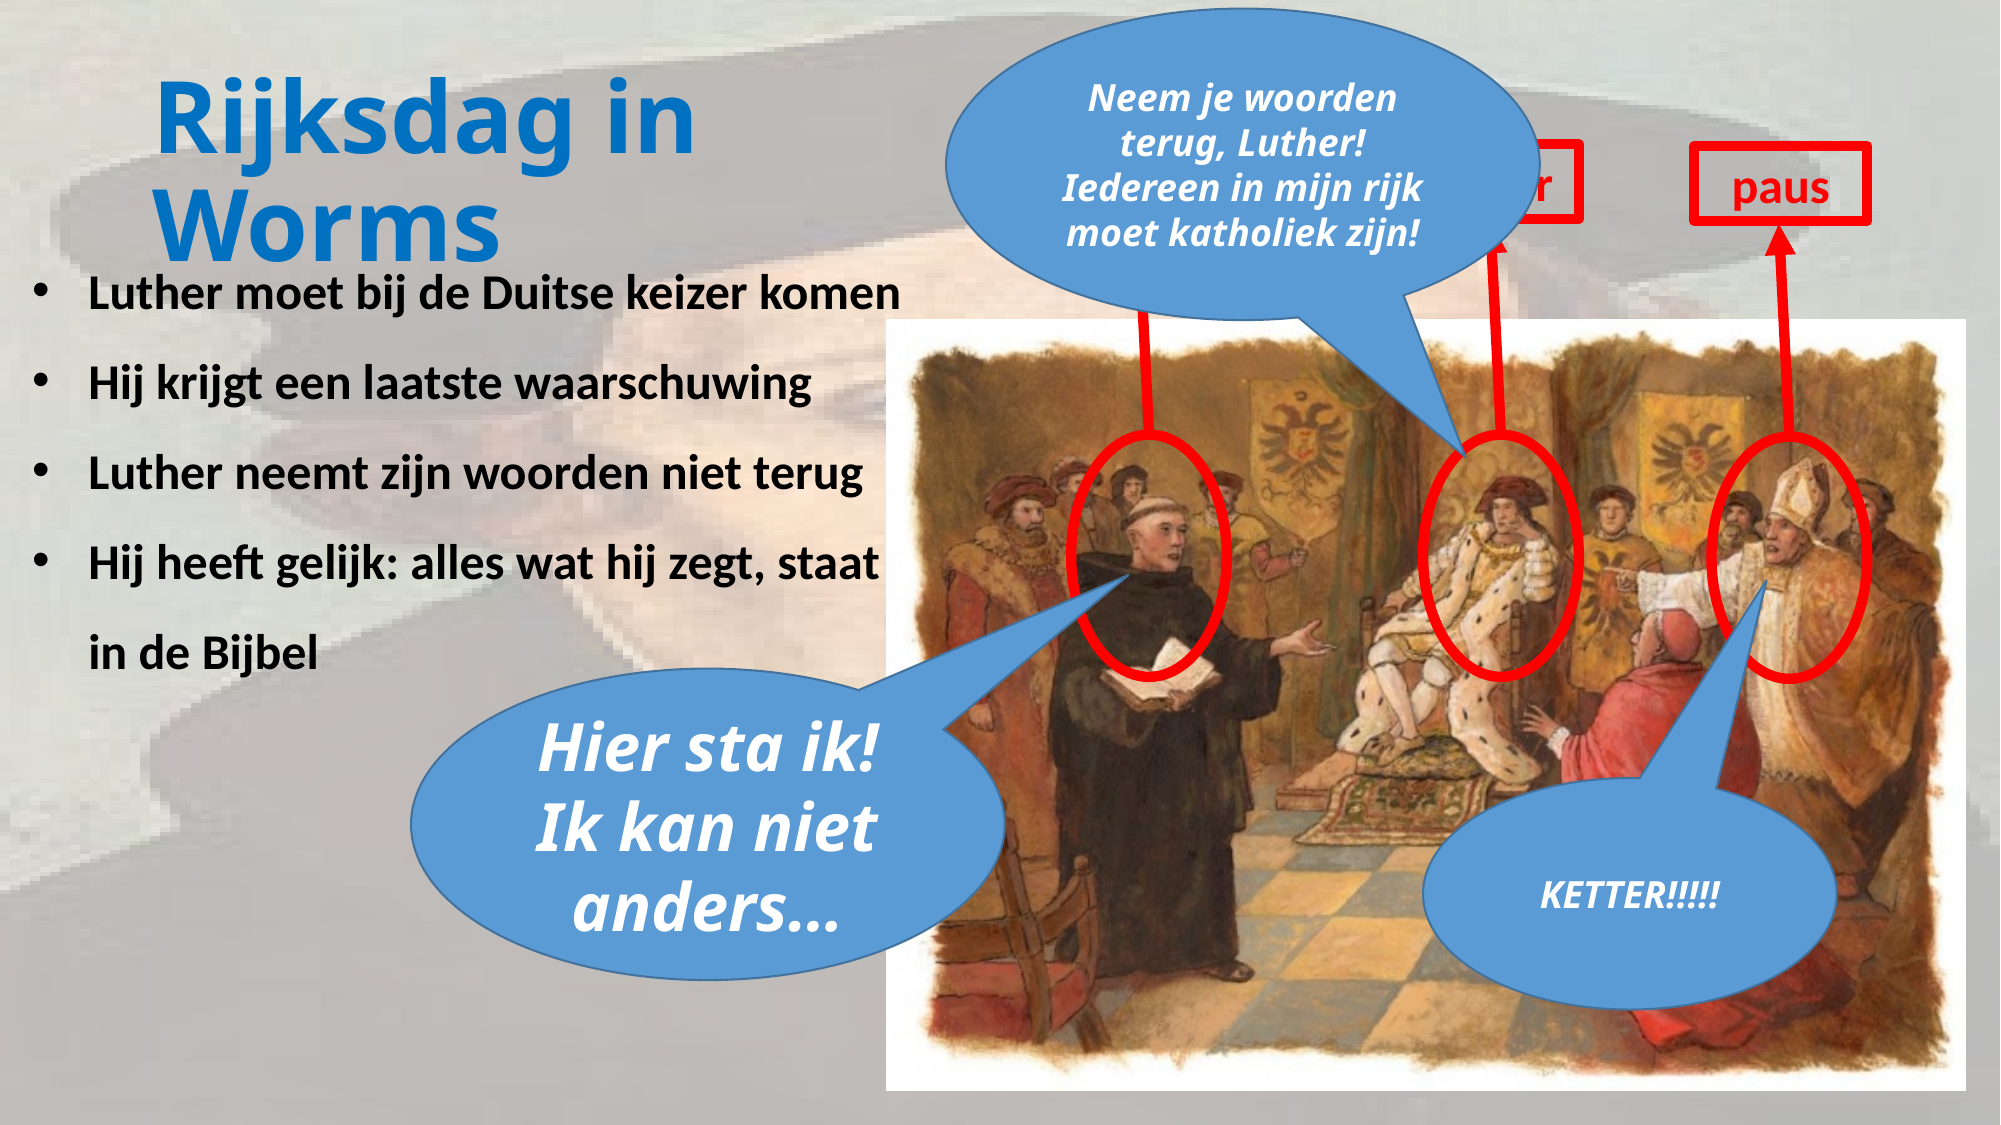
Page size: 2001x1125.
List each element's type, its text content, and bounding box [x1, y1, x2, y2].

text_box Rijksdag in Worms [137, 59, 902, 221]
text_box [1490, 222, 1501, 435]
text_box keizer [1523, 144, 1579, 219]
text_box paus [1694, 146, 1868, 221]
text_box Neem je woorden terug, Luther! Iedereen in mijn rijk moet katholiek zijn! [945, 7, 1541, 319]
picture [886, 319, 1966, 1091]
text_box Hier sta ik! Ik kan niet anders… [409, 667, 886, 982]
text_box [1778, 223, 1790, 437]
text_box Luther moet bij de Duitse keizer komen Hij krijgt een laatste waarschuwing Luther neemt zijn woorden niet terug Hij heeft gelijk: alles wat hij zegt, staat in de Bijbel [17, 221, 920, 777]
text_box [1138, 222, 1150, 435]
